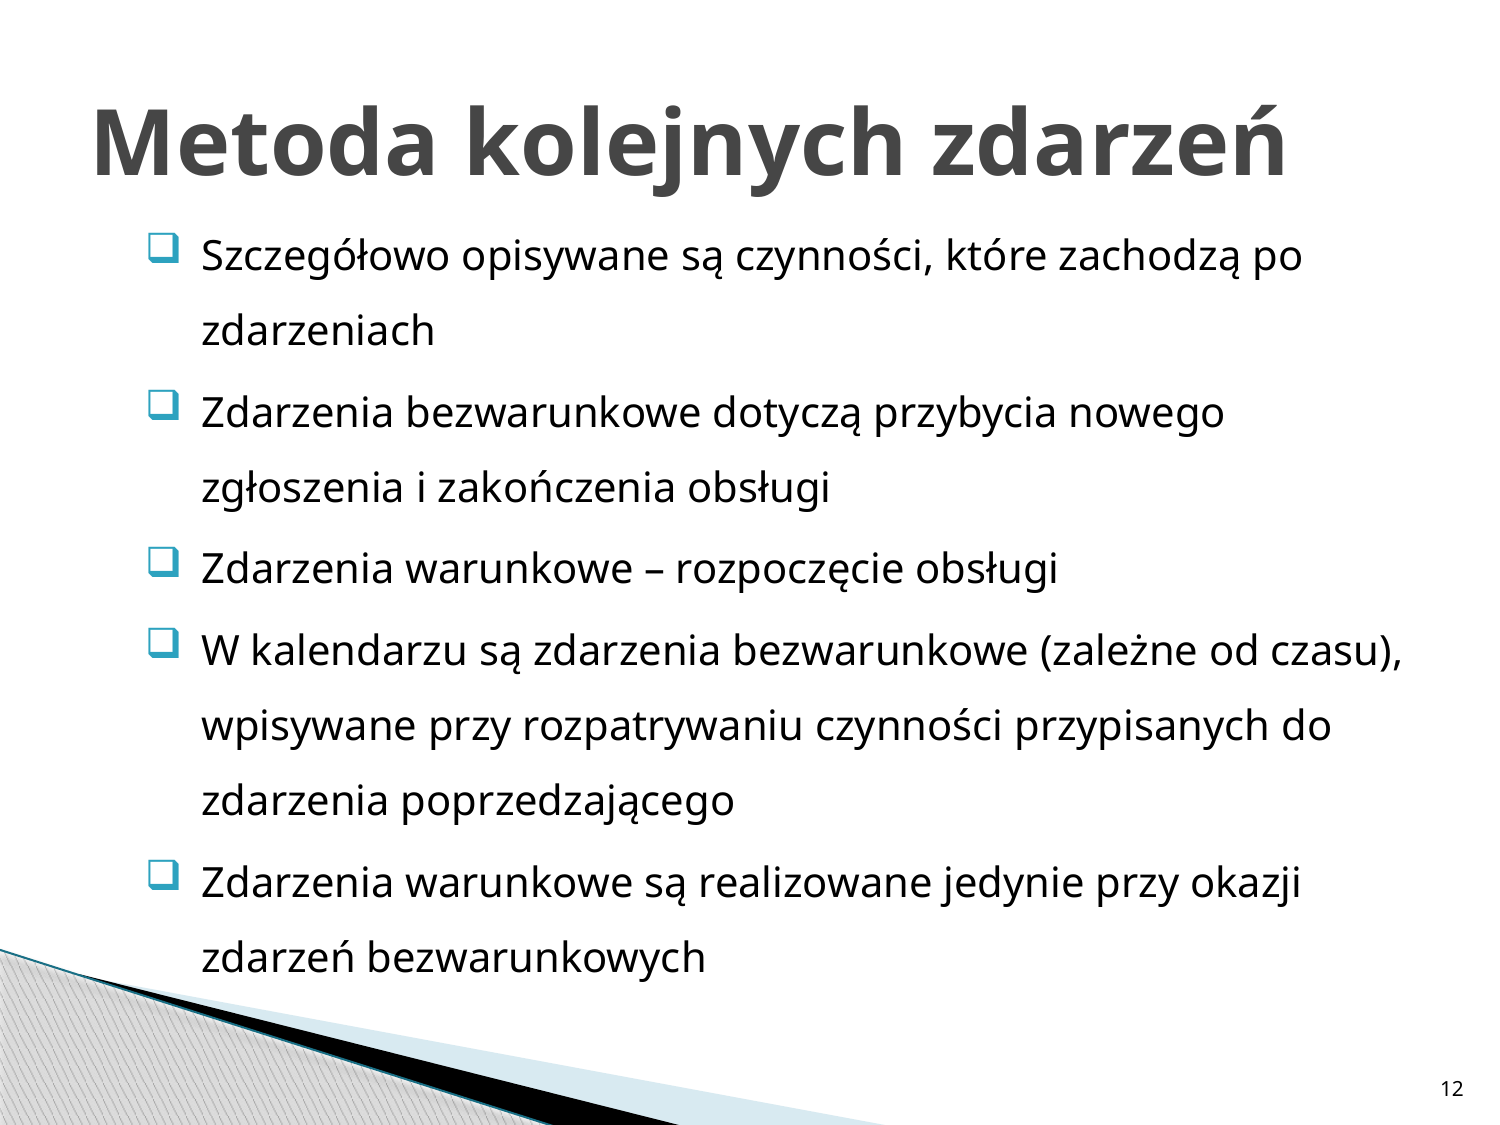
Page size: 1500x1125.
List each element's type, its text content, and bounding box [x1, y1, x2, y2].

title Metoda kolejnych zdarzeń [75, 45, 1425, 233]
list Szczegółowo opisywane są czynności, które zachodzą po zdarzeniach Zdarzenia bezwarunkowe dotyczą przybycia nowego zgłoszenia i zakończenia obsługi Zdarzenia warunkowe – rozpoczęcie obsługi W kalendarzu są zdarzenia bezwarunkowe (zależne od czasu), wpisywane przy rozpatrywaniu czynności przypisanych do zdarzenia poprzedzającego Zdarzenia warunkowe są realizowane jedynie przy okazji zdarzeń bezwarunkowych [88, 196, 1439, 939]
slide_number 12 [1418, 1051, 1479, 1112]
